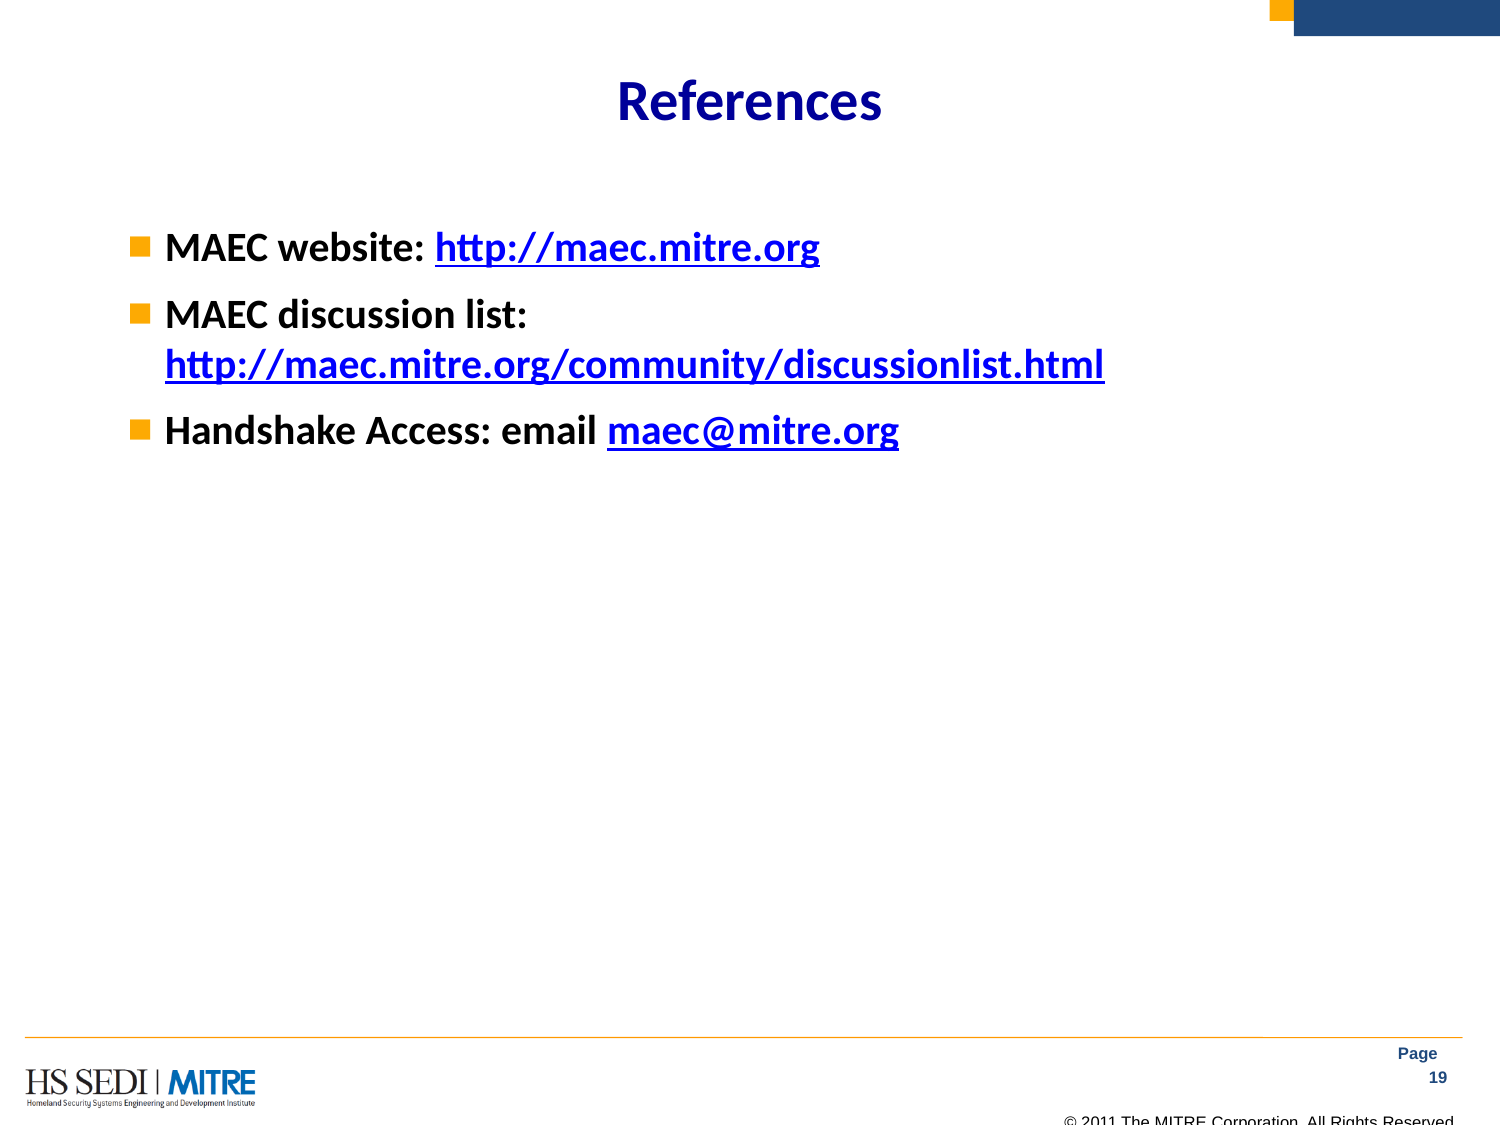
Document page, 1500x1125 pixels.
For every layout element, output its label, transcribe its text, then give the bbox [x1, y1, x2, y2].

slide_number Page 19 [1374, 1049, 1463, 1076]
picture [20, 1058, 271, 1122]
title References [43, 62, 1457, 151]
list MAEC website: http://maec.mitre.org MAEC discussion list: http://maec.mitre.org/community/discussionlist.html Handshake Access: email maec@mitre.org [112, 212, 1376, 1015]
